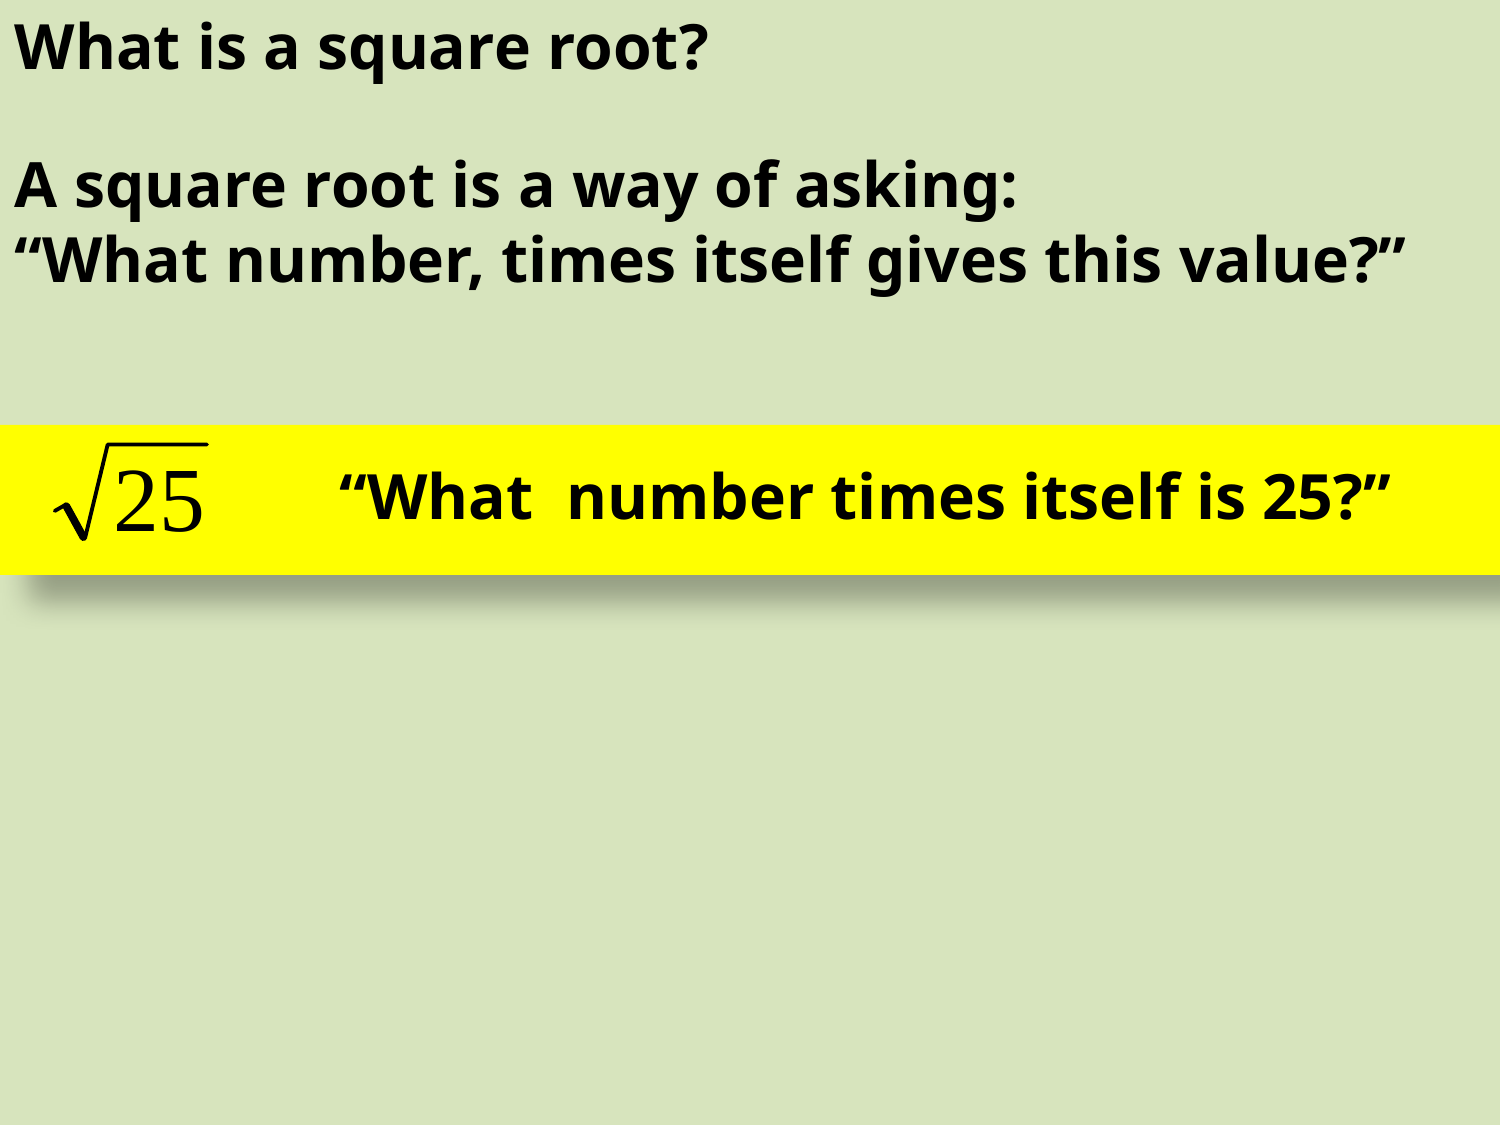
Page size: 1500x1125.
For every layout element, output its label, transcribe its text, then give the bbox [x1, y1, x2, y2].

text_box What is a square root? [0, 0, 1500, 90]
text_box A square root is a way of asking: “What number, times itself gives this value?” [0, 137, 1500, 303]
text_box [37, 424, 229, 563]
text_box [0, 423, 1500, 577]
text_box “What number times itself is 25?” [324, 450, 1500, 540]
